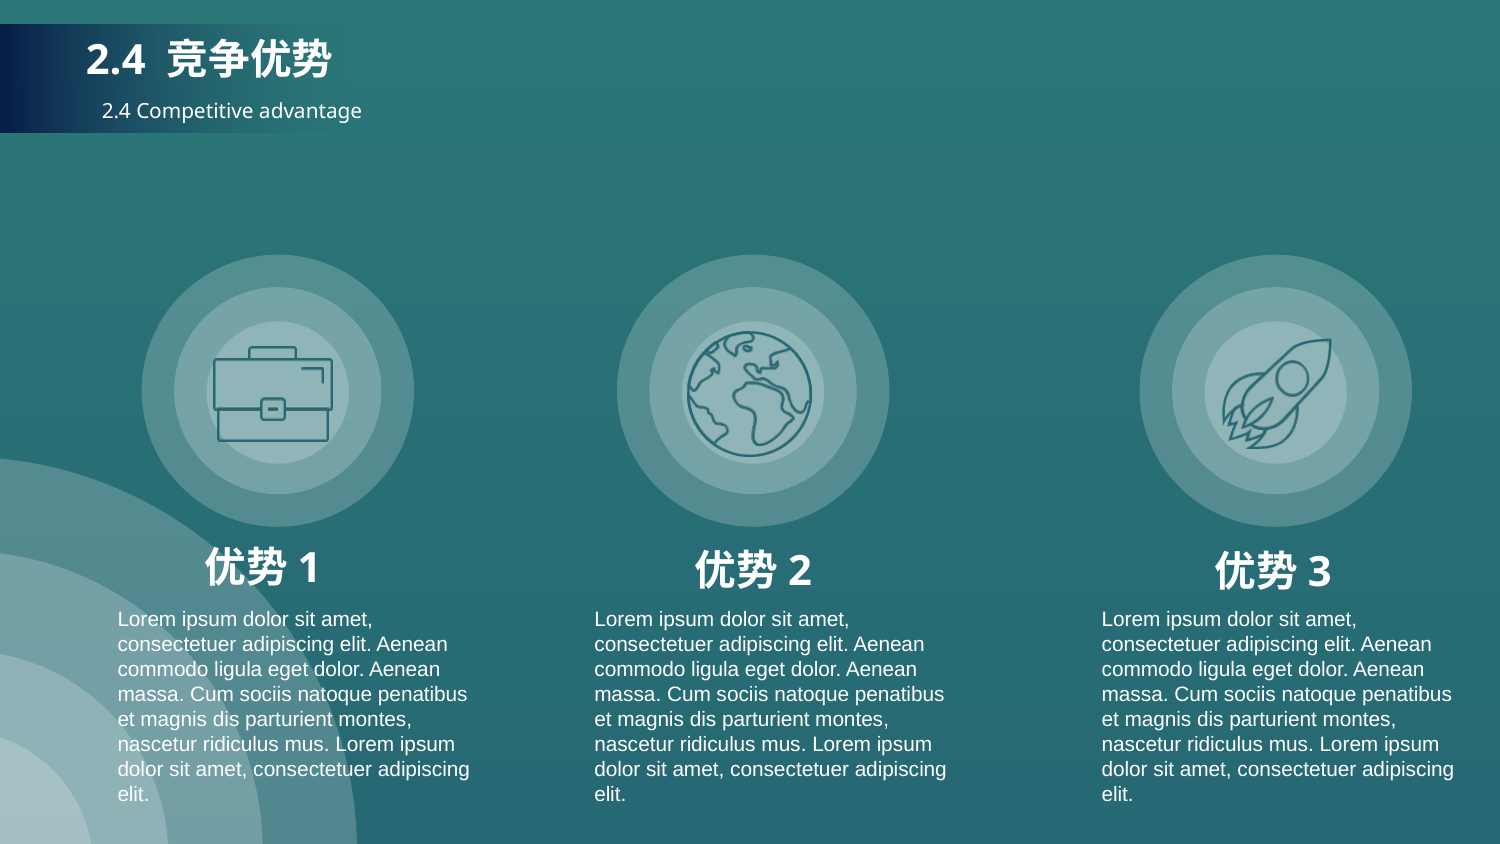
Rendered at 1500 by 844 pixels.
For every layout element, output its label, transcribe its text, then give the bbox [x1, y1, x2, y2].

text_box [0, 24, 349, 133]
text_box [0, 456, 358, 844]
text_box Lorem ipsum dolor sit amet, consectetuer adipiscing elit. Aenean commodo ligula eget dolor. Aenean massa. Cum sociis natoque penatibus et magnis dis parturient montes, nascetur ridiculus mus. Lorem ipsum dolor sit amet, consectetuer adipiscing elit. [579, 598, 977, 813]
text_box Lorem ipsum dolor sit amet, consectetuer adipiscing elit. Aenean commodo ligula eget dolor. Aenean massa. Cum sociis natoque penatibus et magnis dis parturient montes, nascetur ridiculus mus. Lorem ipsum dolor sit amet, consectetuer adipiscing elit. [362, 598, 500, 813]
text_box 2.4 Competitive advantage [87, 90, 378, 131]
text_box 优势3 [1199, 537, 1347, 603]
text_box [141, 254, 415, 527]
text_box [1139, 254, 1413, 527]
text_box Lorem ipsum dolor sit amet, consectetuer adipiscing elit. Aenean commodo ligula eget dolor. Aenean massa. Cum sociis natoque penatibus et magnis dis parturient montes, nascetur ridiculus mus. Lorem ipsum dolor sit amet, consectetuer adipiscing elit. [1086, 598, 1484, 813]
text_box 优势2 [679, 536, 827, 601]
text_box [616, 254, 890, 527]
text_box 2.4 竞争优势 [71, 25, 349, 91]
